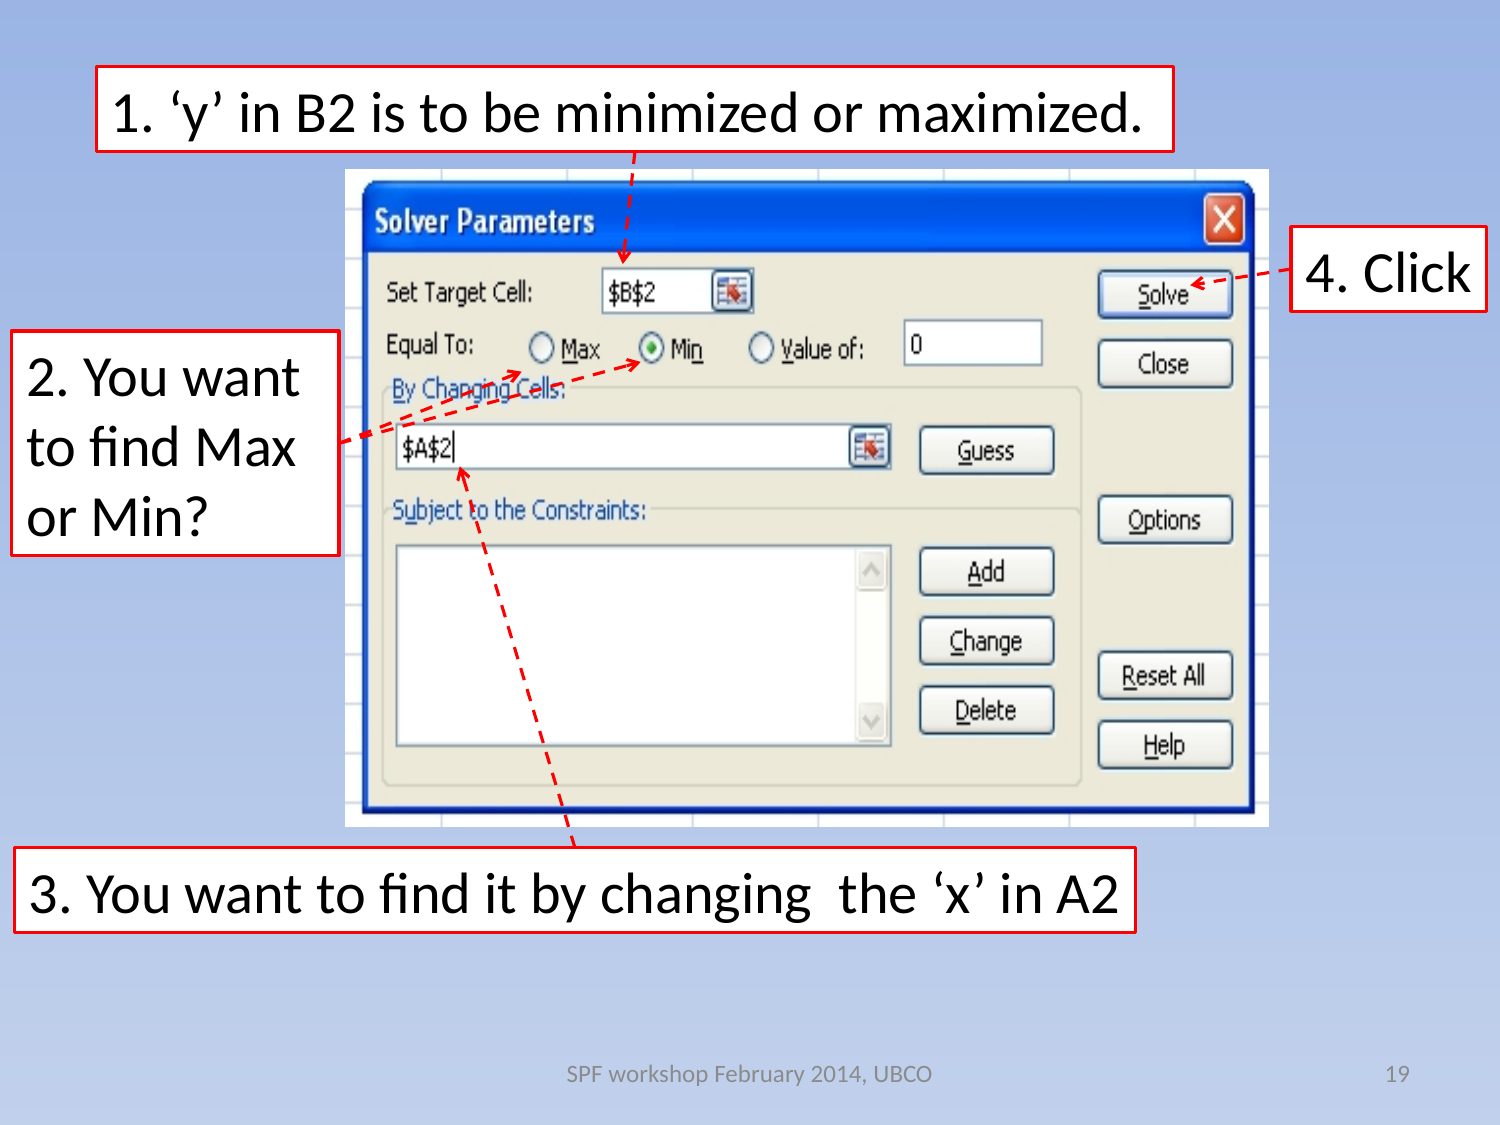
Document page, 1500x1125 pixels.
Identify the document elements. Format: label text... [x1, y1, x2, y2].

text_box 1. ‘y’ in B2 is to be minimized or maximized. [96, 66, 1174, 152]
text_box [338, 361, 641, 445]
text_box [459, 465, 576, 848]
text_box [338, 371, 522, 445]
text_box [1189, 269, 1290, 286]
slide_number 19 [1074, 1042, 1425, 1103]
text_box 2. You want to find Max or Min? [11, 331, 340, 556]
picture [345, 169, 1269, 827]
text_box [622, 152, 636, 265]
text_box 4. Click [1290, 226, 1487, 312]
footer SPF workshop February 2014, UBCO [512, 1042, 988, 1103]
text_box 3. You want to find it by changing the ‘x’ in A2 [14, 847, 1136, 933]
